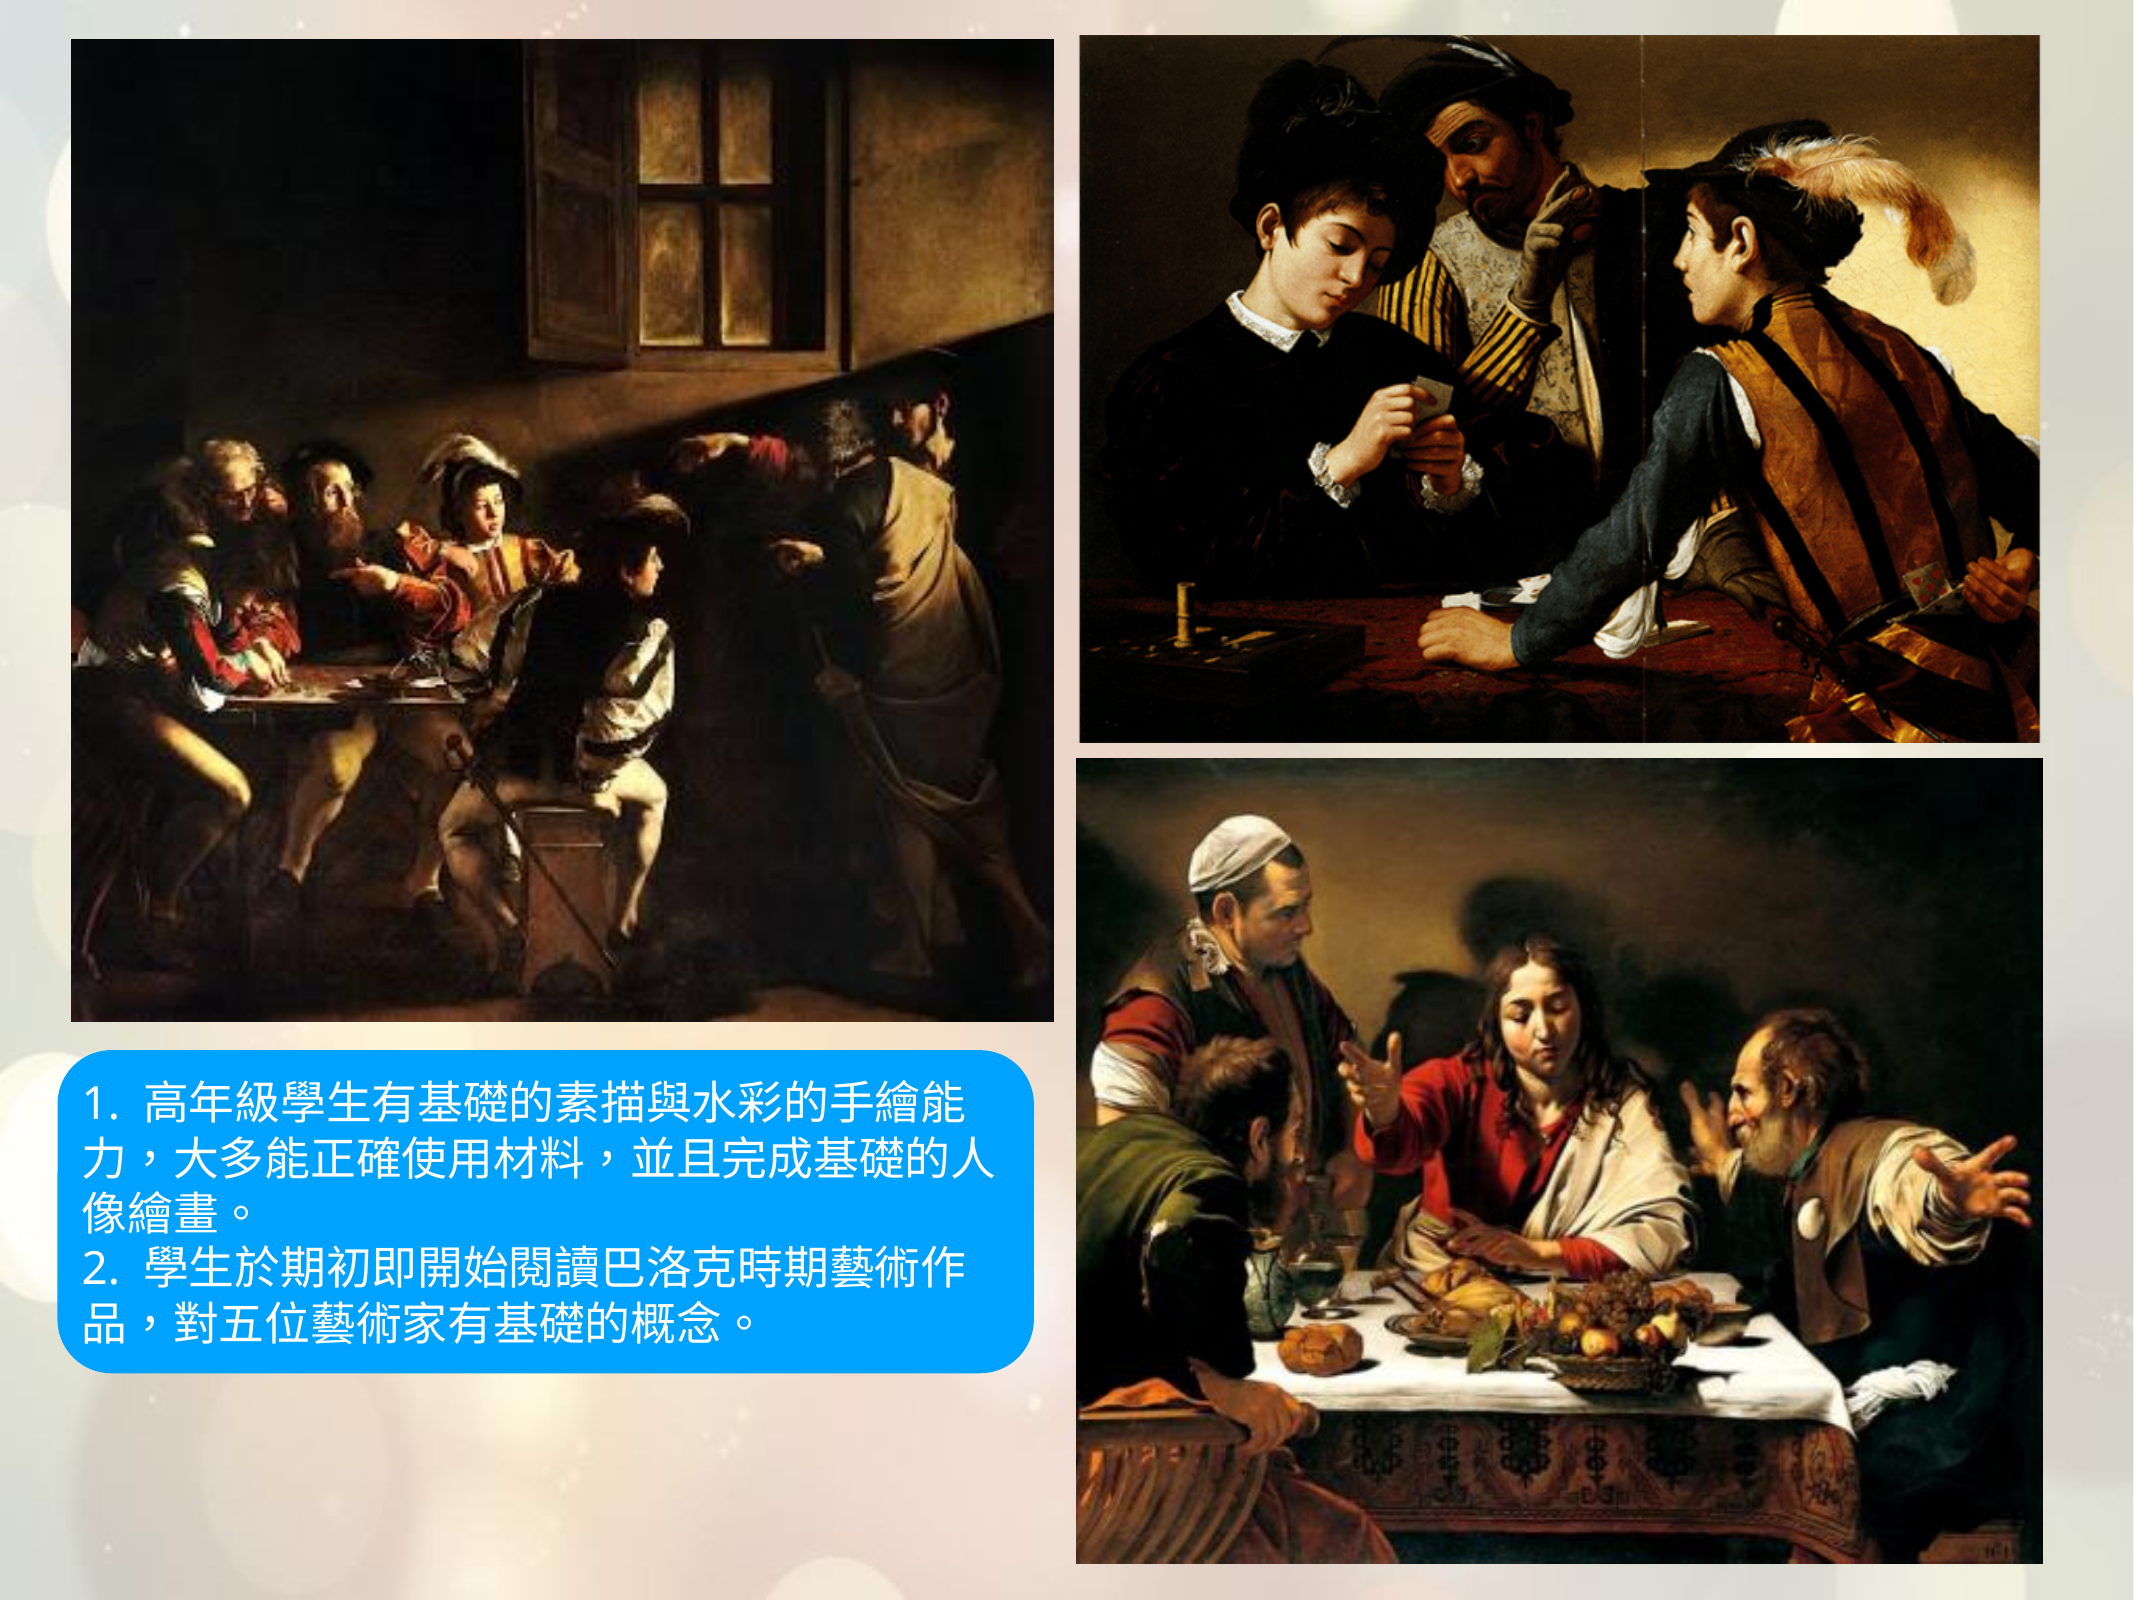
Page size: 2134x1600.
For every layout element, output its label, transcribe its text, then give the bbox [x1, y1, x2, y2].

picture [0, 0, 2134, 1600]
text_box 1. 高年級學生有基礎的素描與水彩的手繪能力，大多能正確使用材料，並且完成基礎的人像繪畫。 2. 學生於期初即開始閱讀巴洛克時期藝術作品，對五位藝術家有基礎的概念。 [57, 1050, 1034, 1374]
